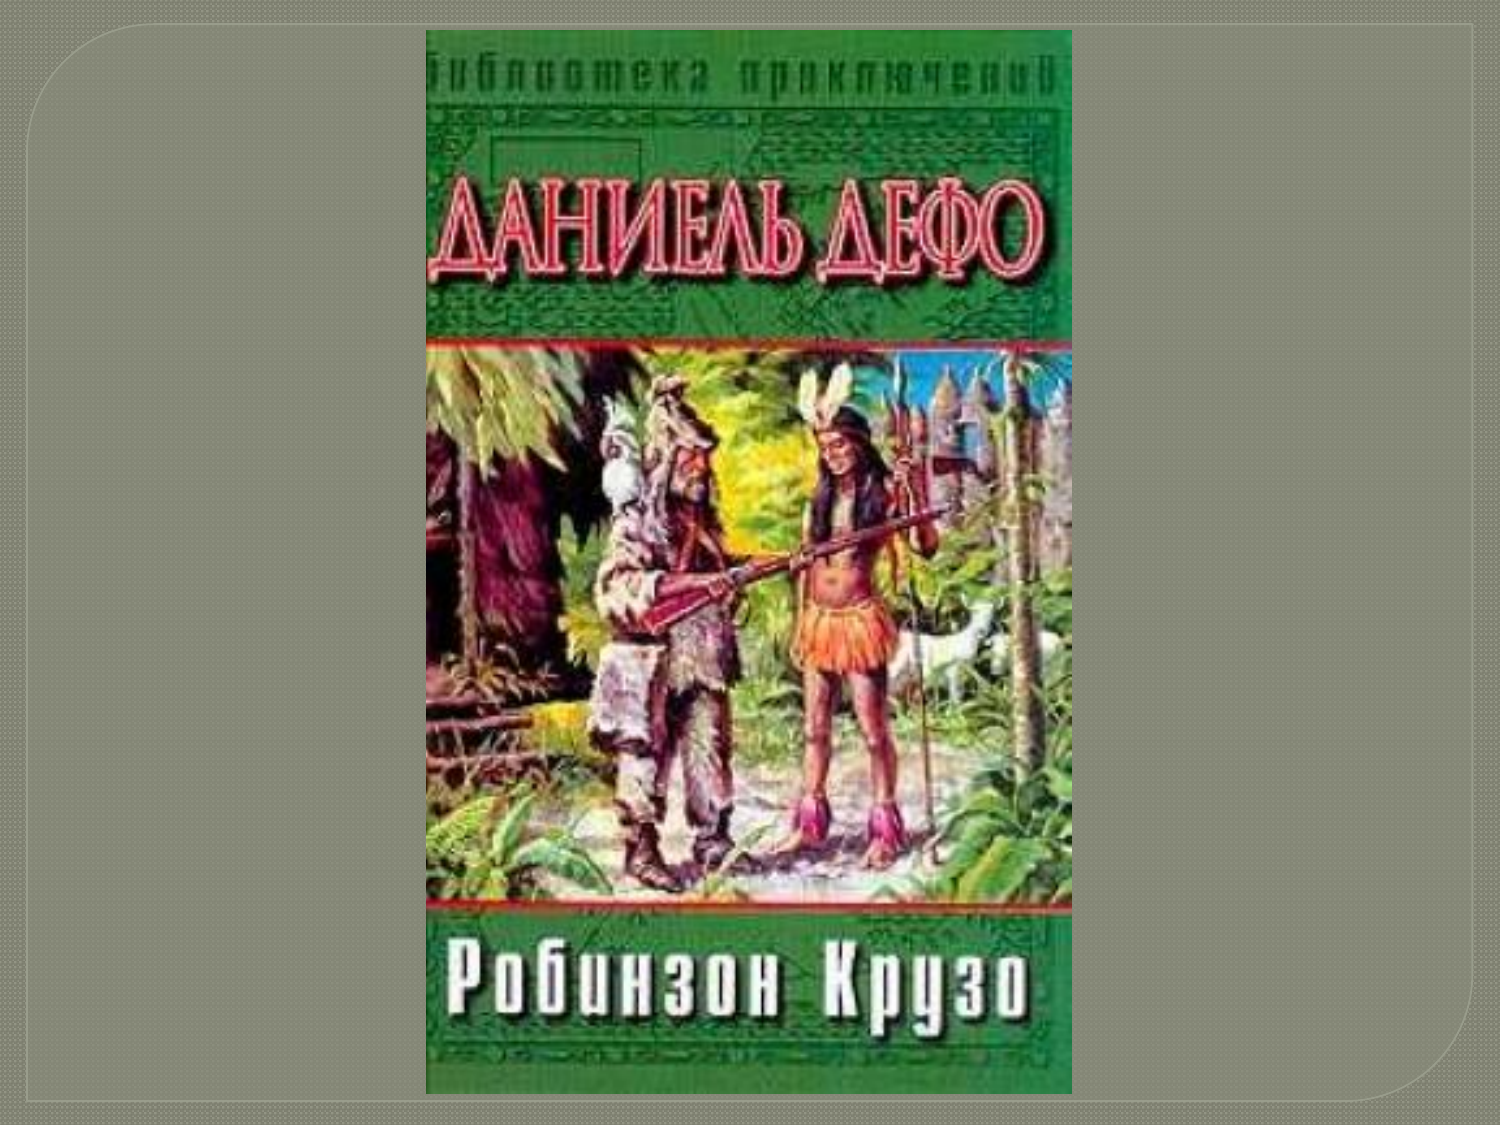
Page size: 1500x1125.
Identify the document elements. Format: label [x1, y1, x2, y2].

picture [425, 30, 1072, 1095]
